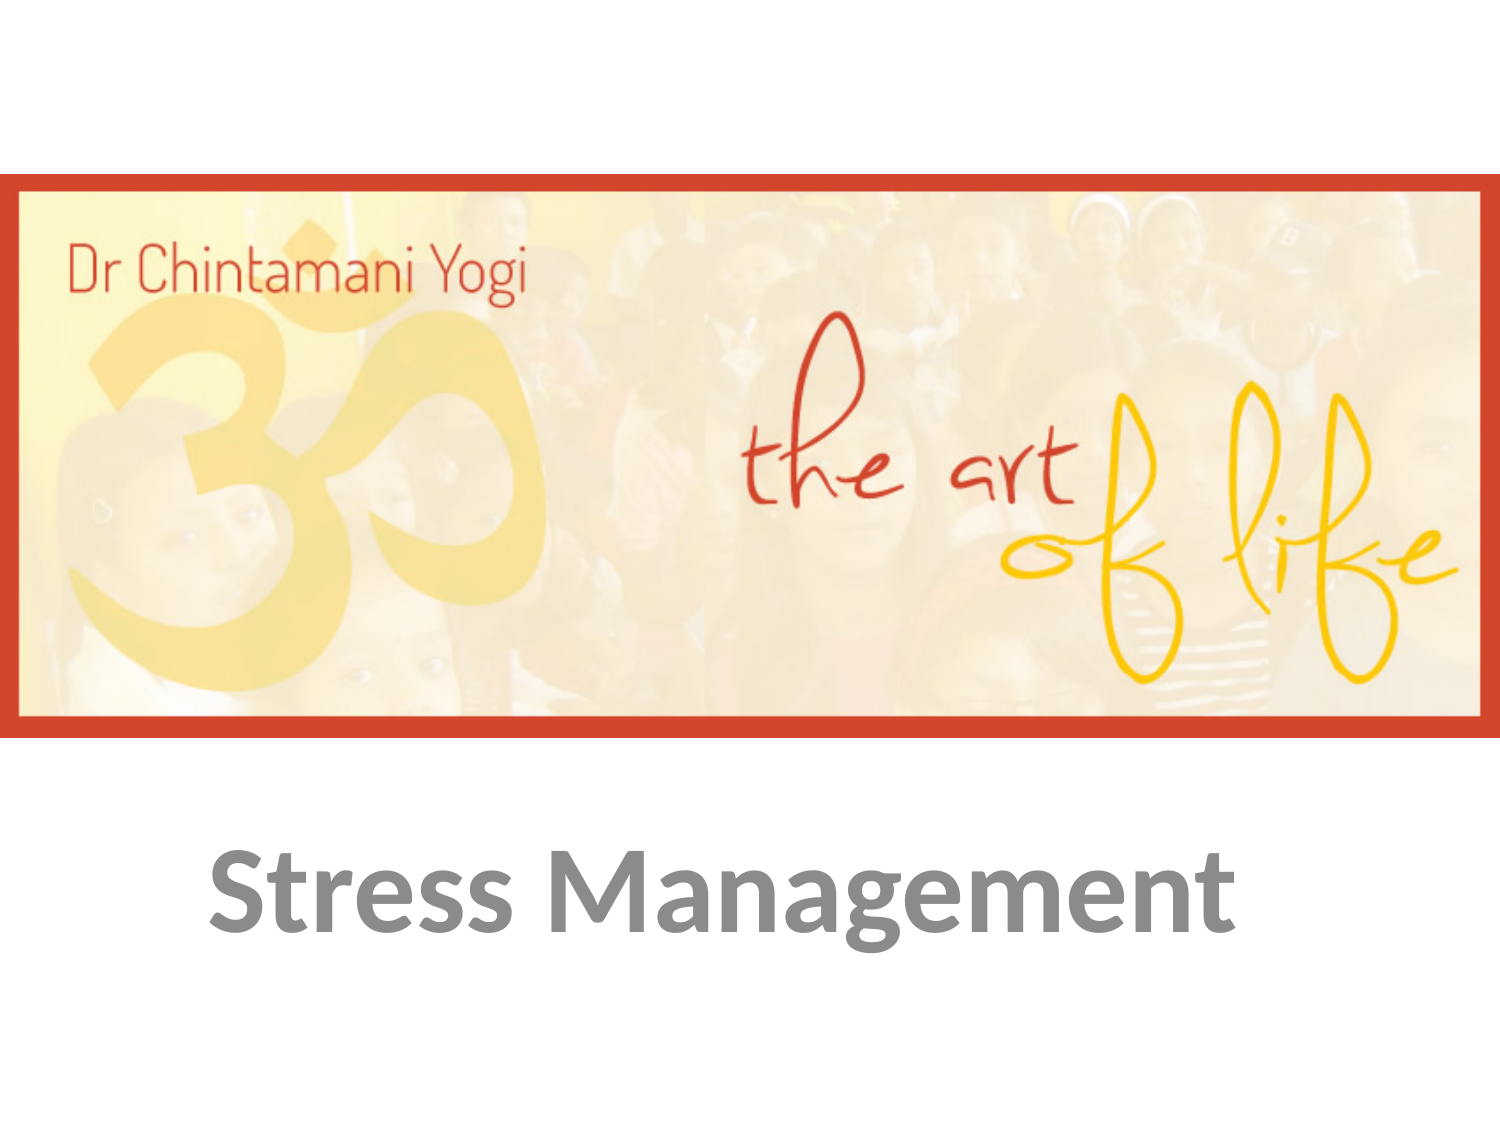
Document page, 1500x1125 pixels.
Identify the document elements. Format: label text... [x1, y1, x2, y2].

subtitle Stress Management [62, 800, 1413, 963]
picture [0, 174, 1500, 738]
